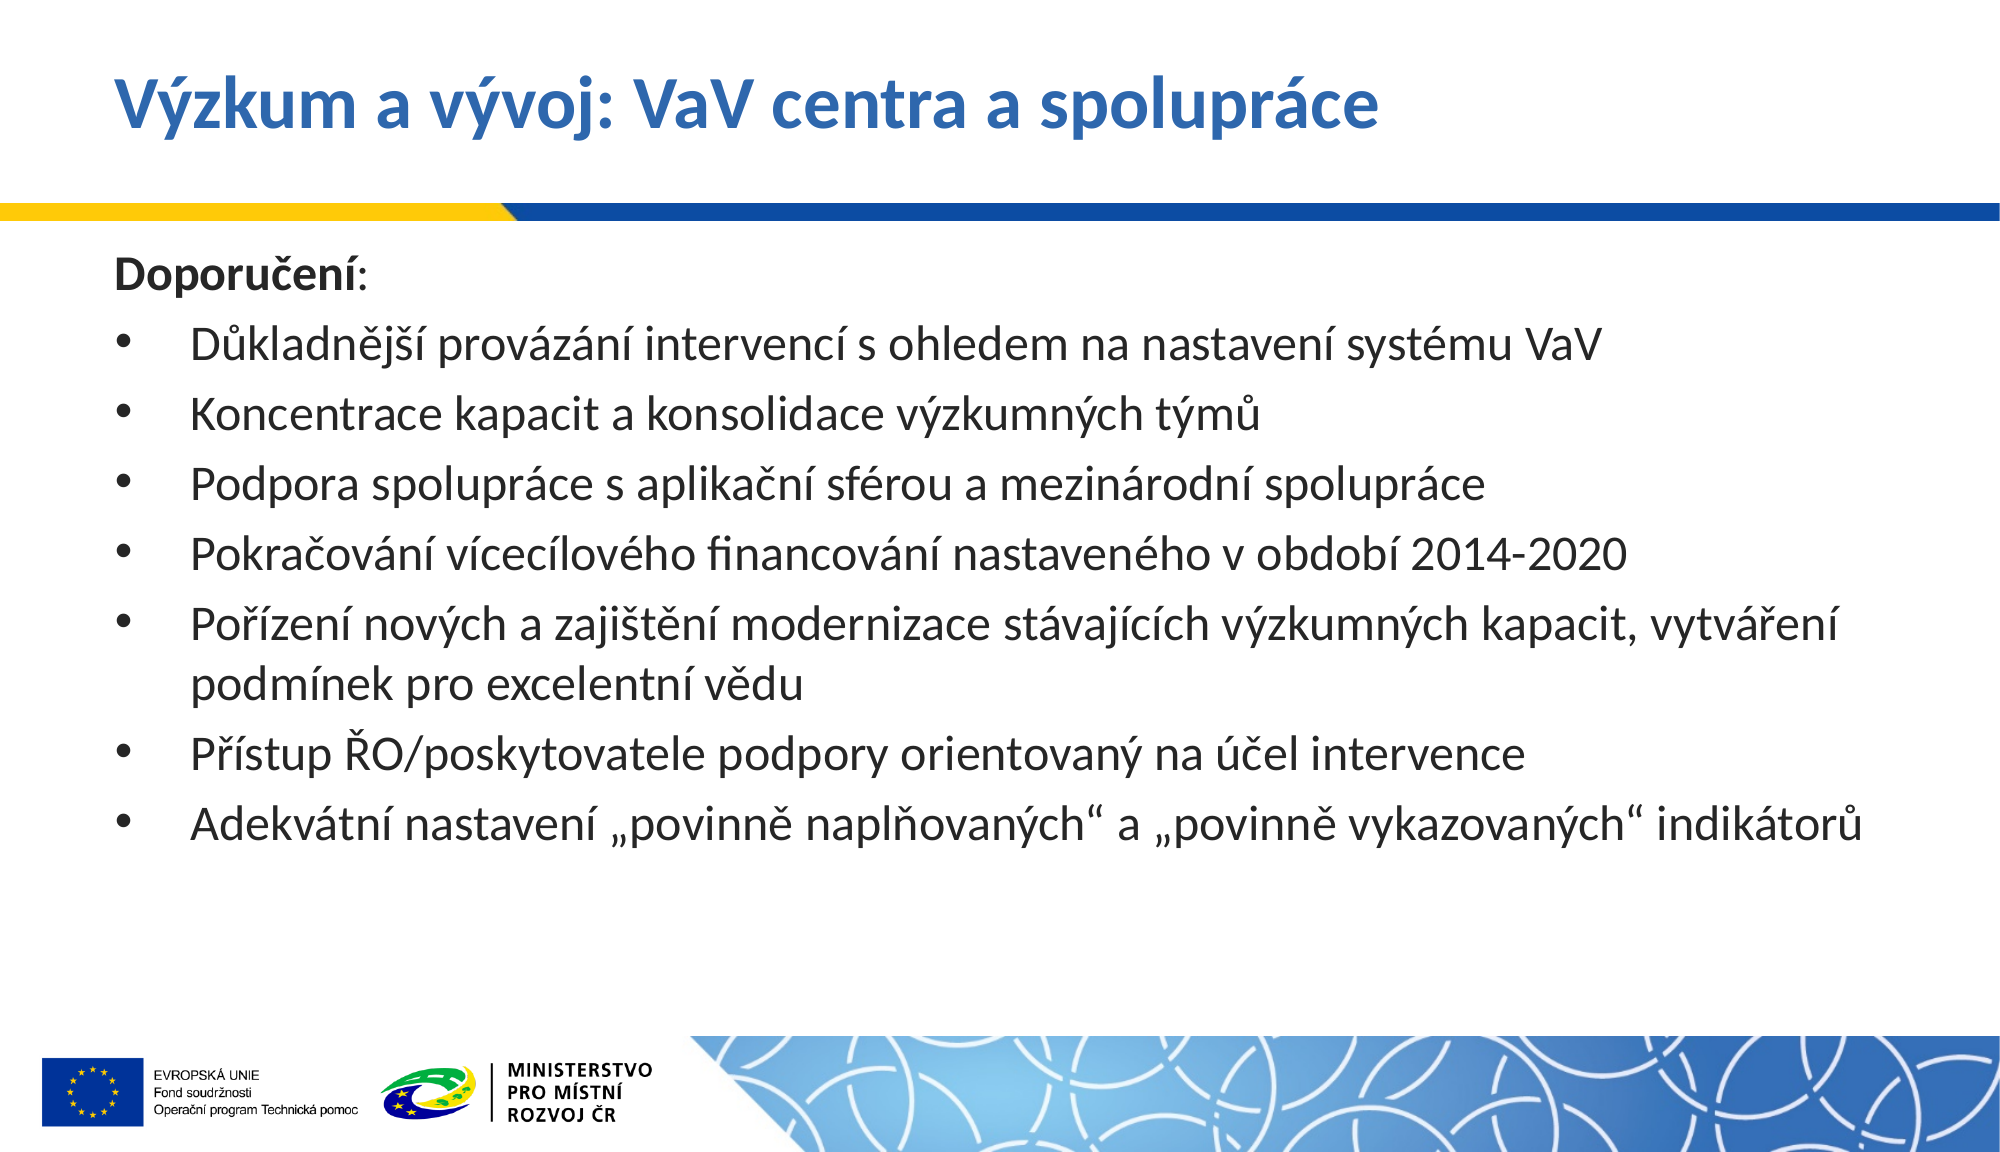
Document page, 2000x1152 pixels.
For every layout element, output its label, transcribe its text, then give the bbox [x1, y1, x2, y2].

list Doporučení: Důkladnější provázání intervencí s ohledem na nastavení systému VaV Koncentrace kapacit a konsolidace výzkumných týmů Podpora spolupráce s aplikační sférou a mezinárodní spolupráce Pokračování vícecílového financování nastaveného v období 2014-2020 Pořízení nových a zajištění modernizace stávajících výzkumných kapacit, vytváření podmínek pro excelentní vědu Přístup ŘO/poskytovatele podpory orientovaný na účel intervence Adekvátní nastavení „povinně naplňovaných“ a „povinně vykazovaných“ indikátorů [99, 233, 1900, 1072]
picture [19, 1035, 674, 1149]
picture [0, 203, 2000, 221]
title Výzkum a vývoj: VaV centra a spolupráce [99, 46, 1900, 198]
picture [680, 1036, 2000, 1152]
